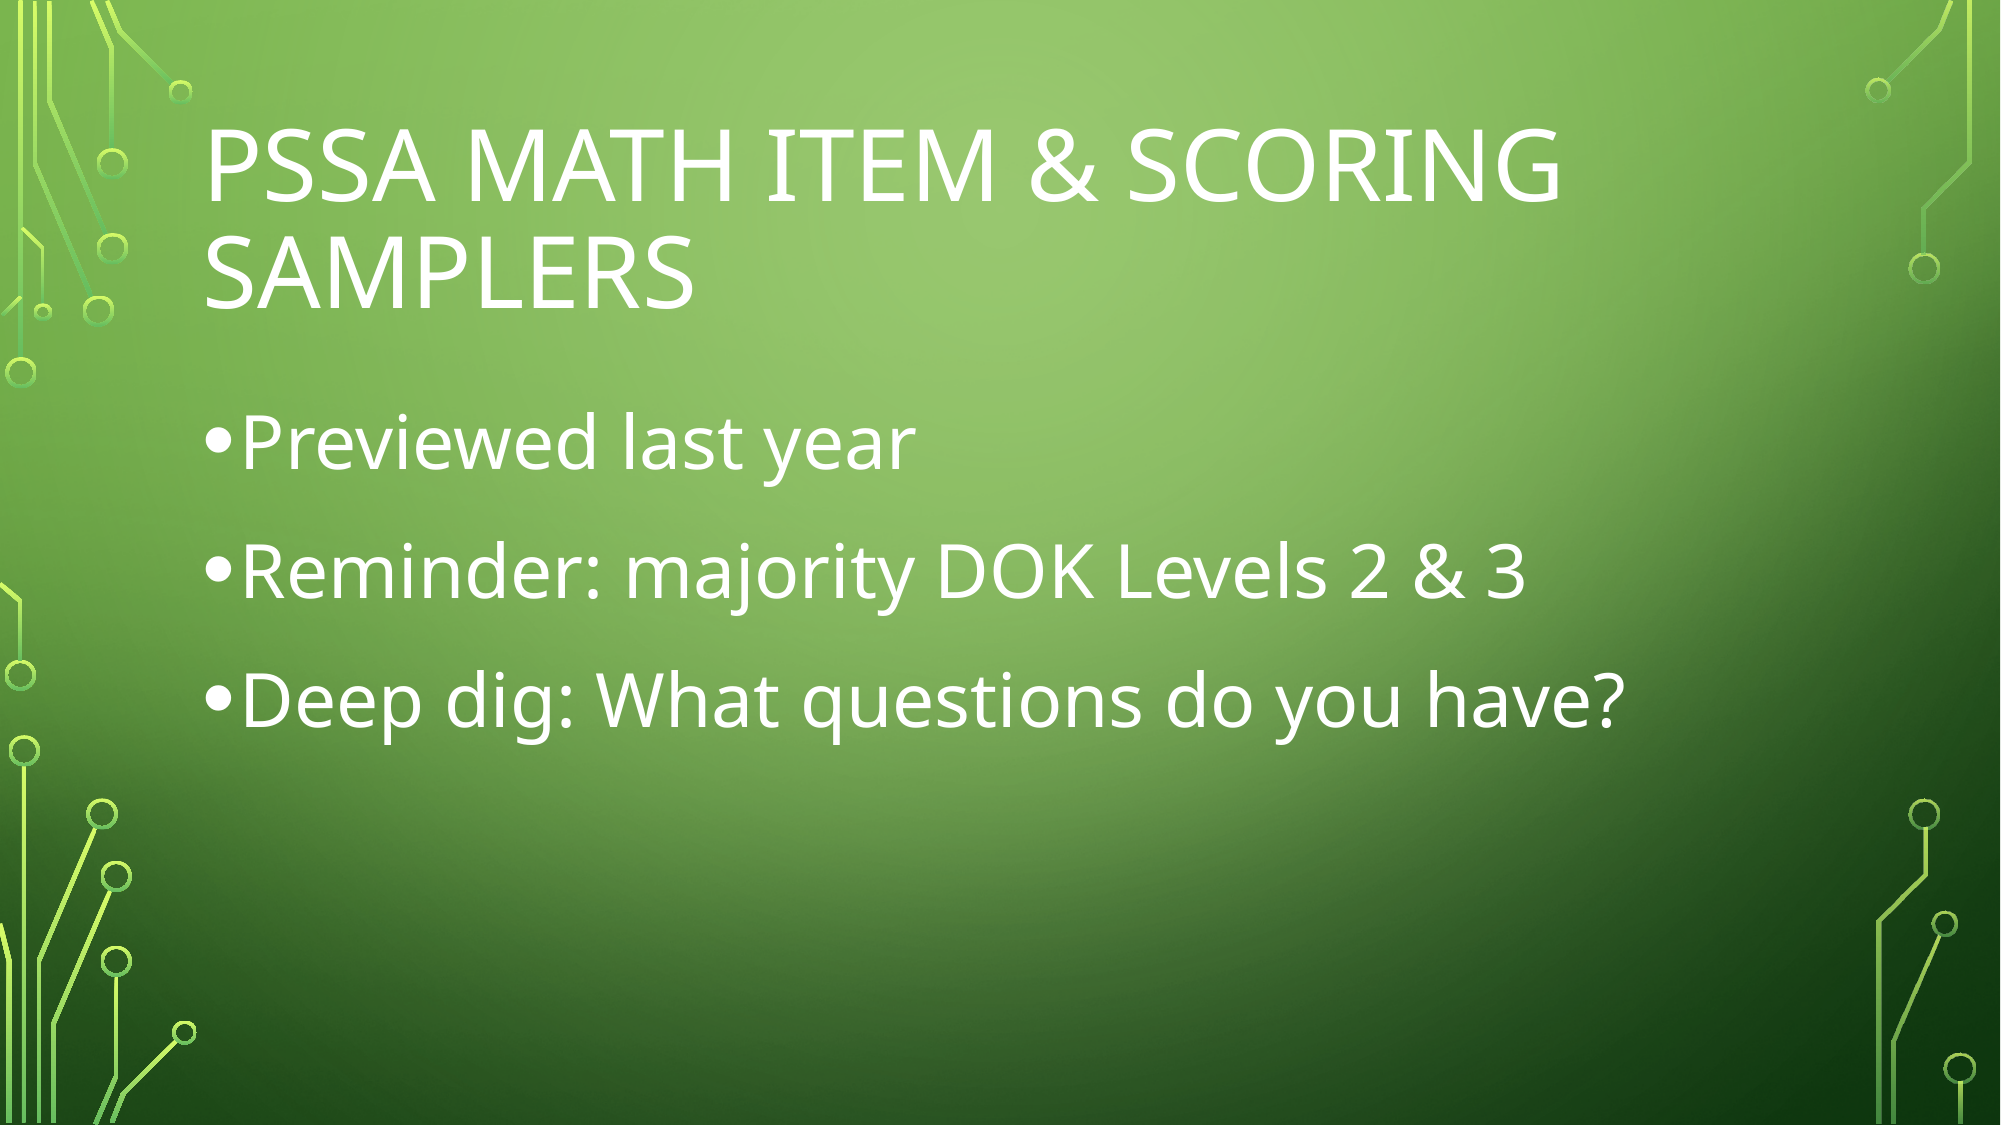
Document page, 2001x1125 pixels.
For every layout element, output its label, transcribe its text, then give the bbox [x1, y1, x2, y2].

list Previewed last year Reminder: majority DOK Levels 2 & 3 Deep dig: What questions do you have? [187, 369, 1813, 950]
title PSSA MATh item & scoring samplers [187, 101, 1922, 344]
